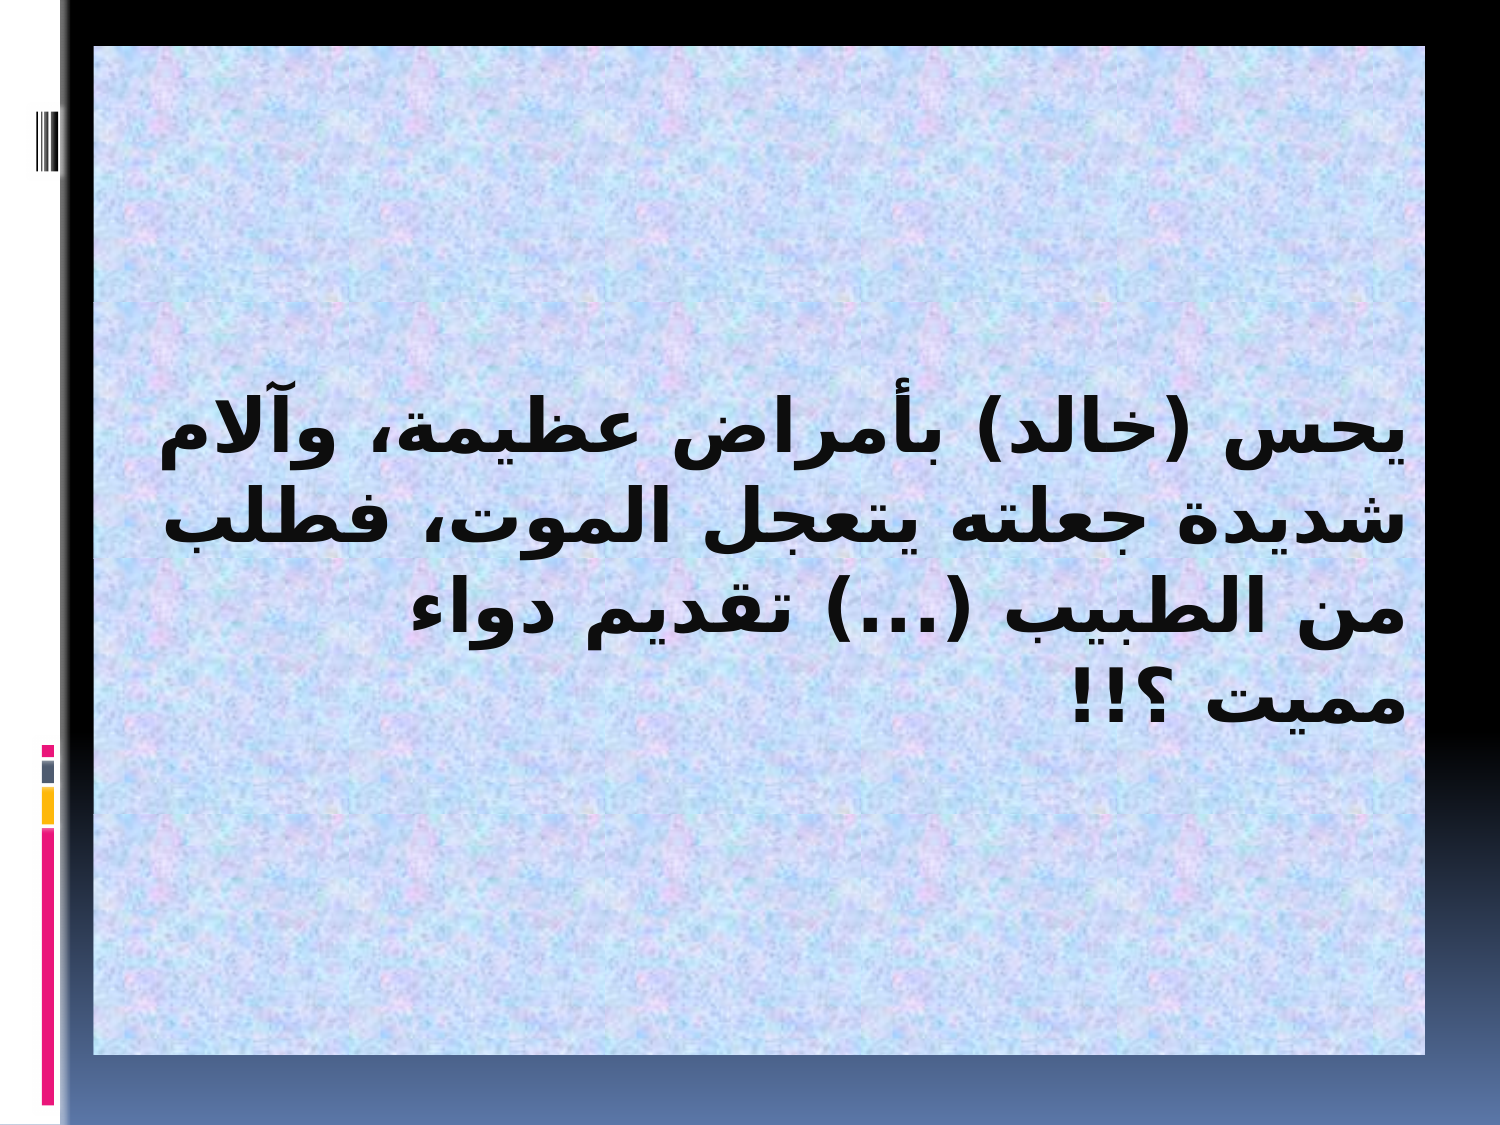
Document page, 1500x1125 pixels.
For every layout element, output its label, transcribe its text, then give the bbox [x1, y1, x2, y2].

list يحس (خالد) بأمراض عظيمة، وآلام شديدة جعلته يتعجل الموت، فطلب من الطبيب (...) تقديم دواء مميت ؟!! [93, 46, 1425, 1055]
